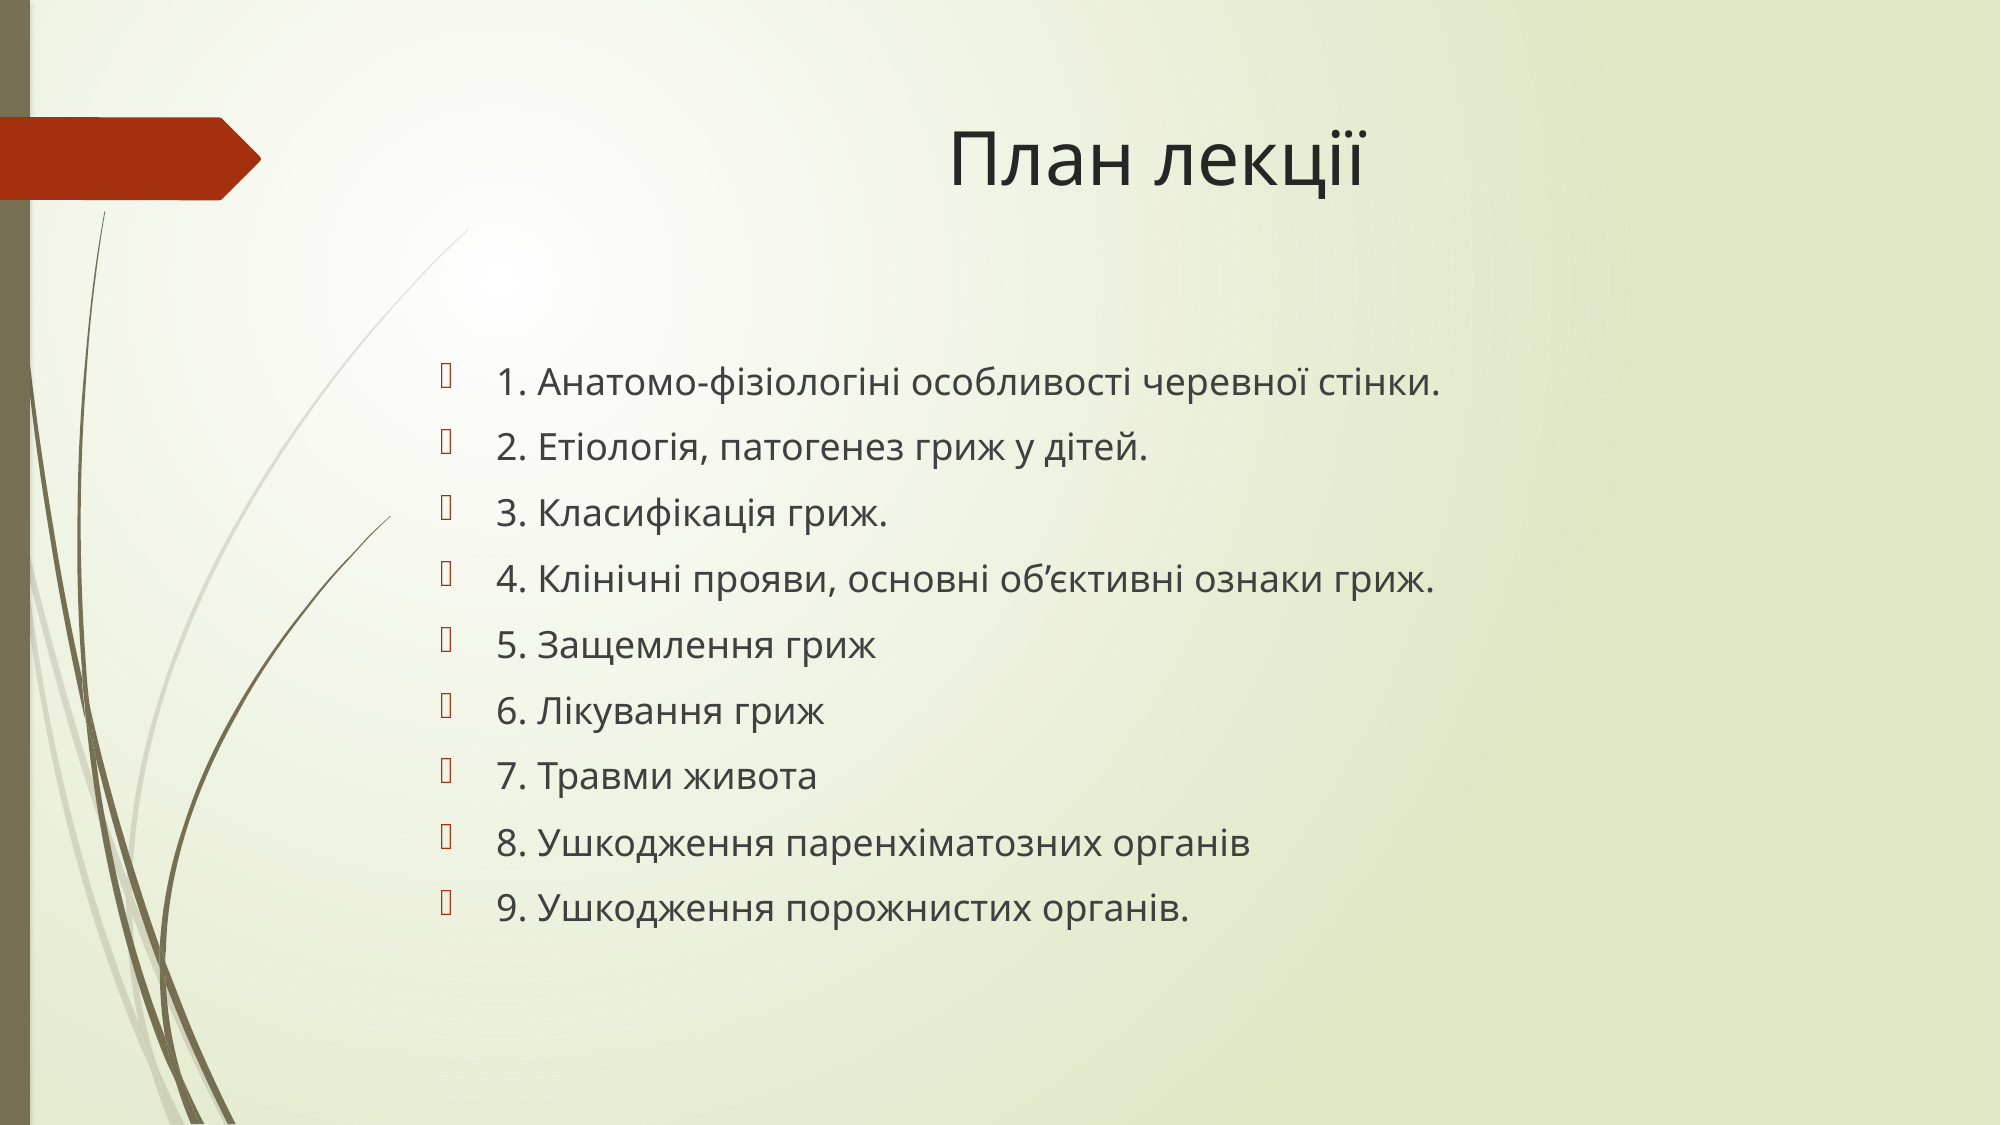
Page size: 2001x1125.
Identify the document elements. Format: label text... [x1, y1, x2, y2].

title План лекції [425, 102, 1888, 313]
list 1. Анатомо-фізіологіні особливості черевної стінки. 2. Етіологія, патогенез гриж у дітей. 3. Класифікація гриж. 4. Клінічні прояви, основні об’єктивні ознаки гриж. 5. Защемлення гриж 6. Лікування гриж 7. Травми живота 8. Ушкодження паренхіматозних органів 9. Ушкодження порожнистих органів. [424, 350, 1888, 970]
